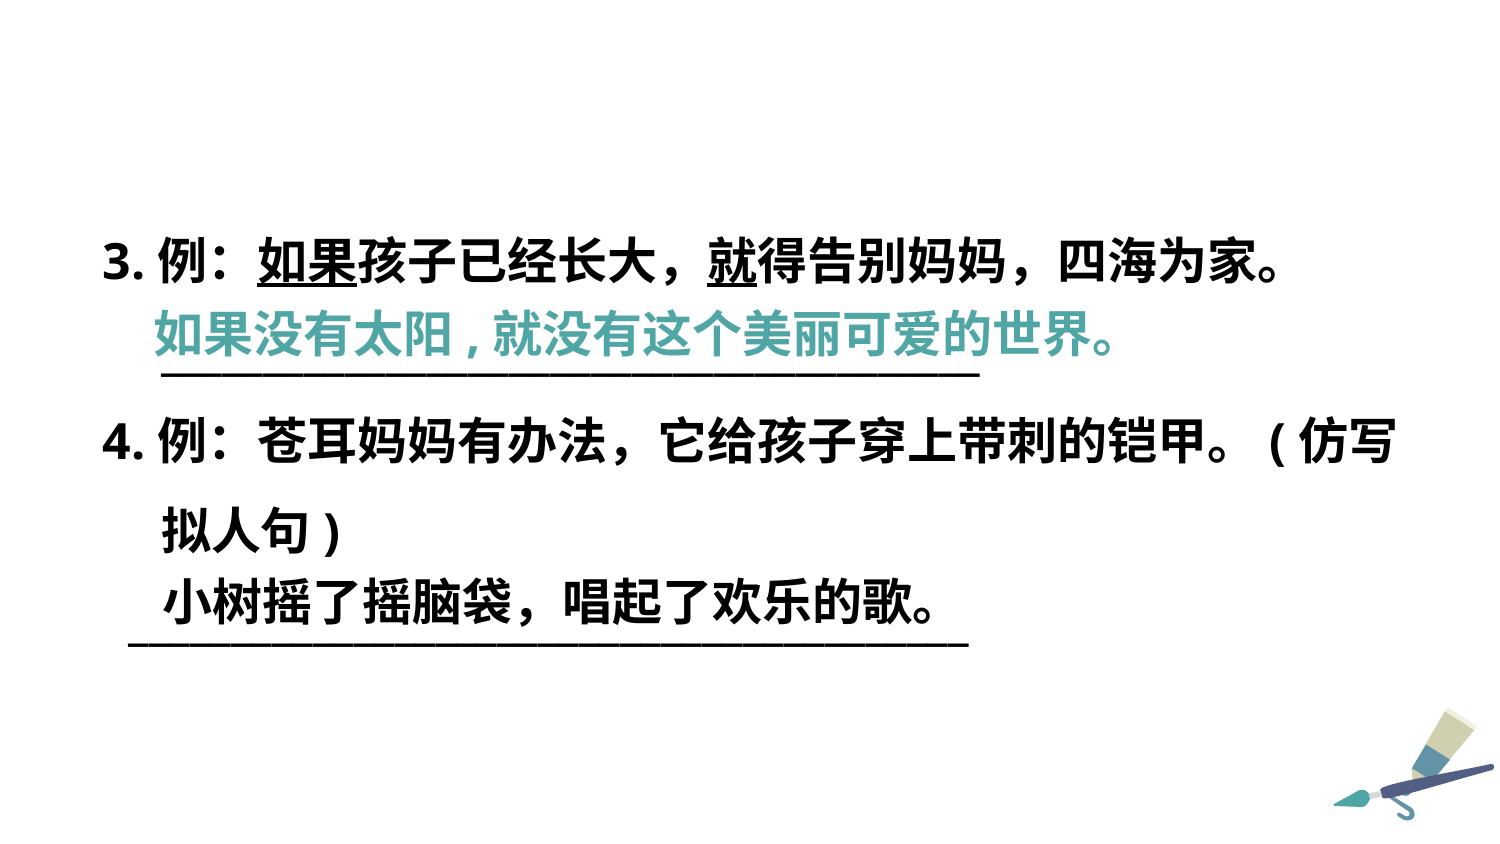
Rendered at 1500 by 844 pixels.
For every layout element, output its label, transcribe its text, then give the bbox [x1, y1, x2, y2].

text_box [1358, 708, 1481, 844]
text_box 3.例：如果孩子已经长大，就得告别妈妈，四海为家。 ________________________________________ 4.例：苍耳妈妈有办法，它给孩子穿上带刺的铠甲。(仿写拟人句) _________________________________________ [87, 191, 1434, 657]
text_box 小树摇了摇脑袋，唱起了欢乐的歌。 [148, 562, 978, 638]
text_box 如果没有太阳,就没有这个美丽可爱的世界。 [139, 295, 1157, 370]
